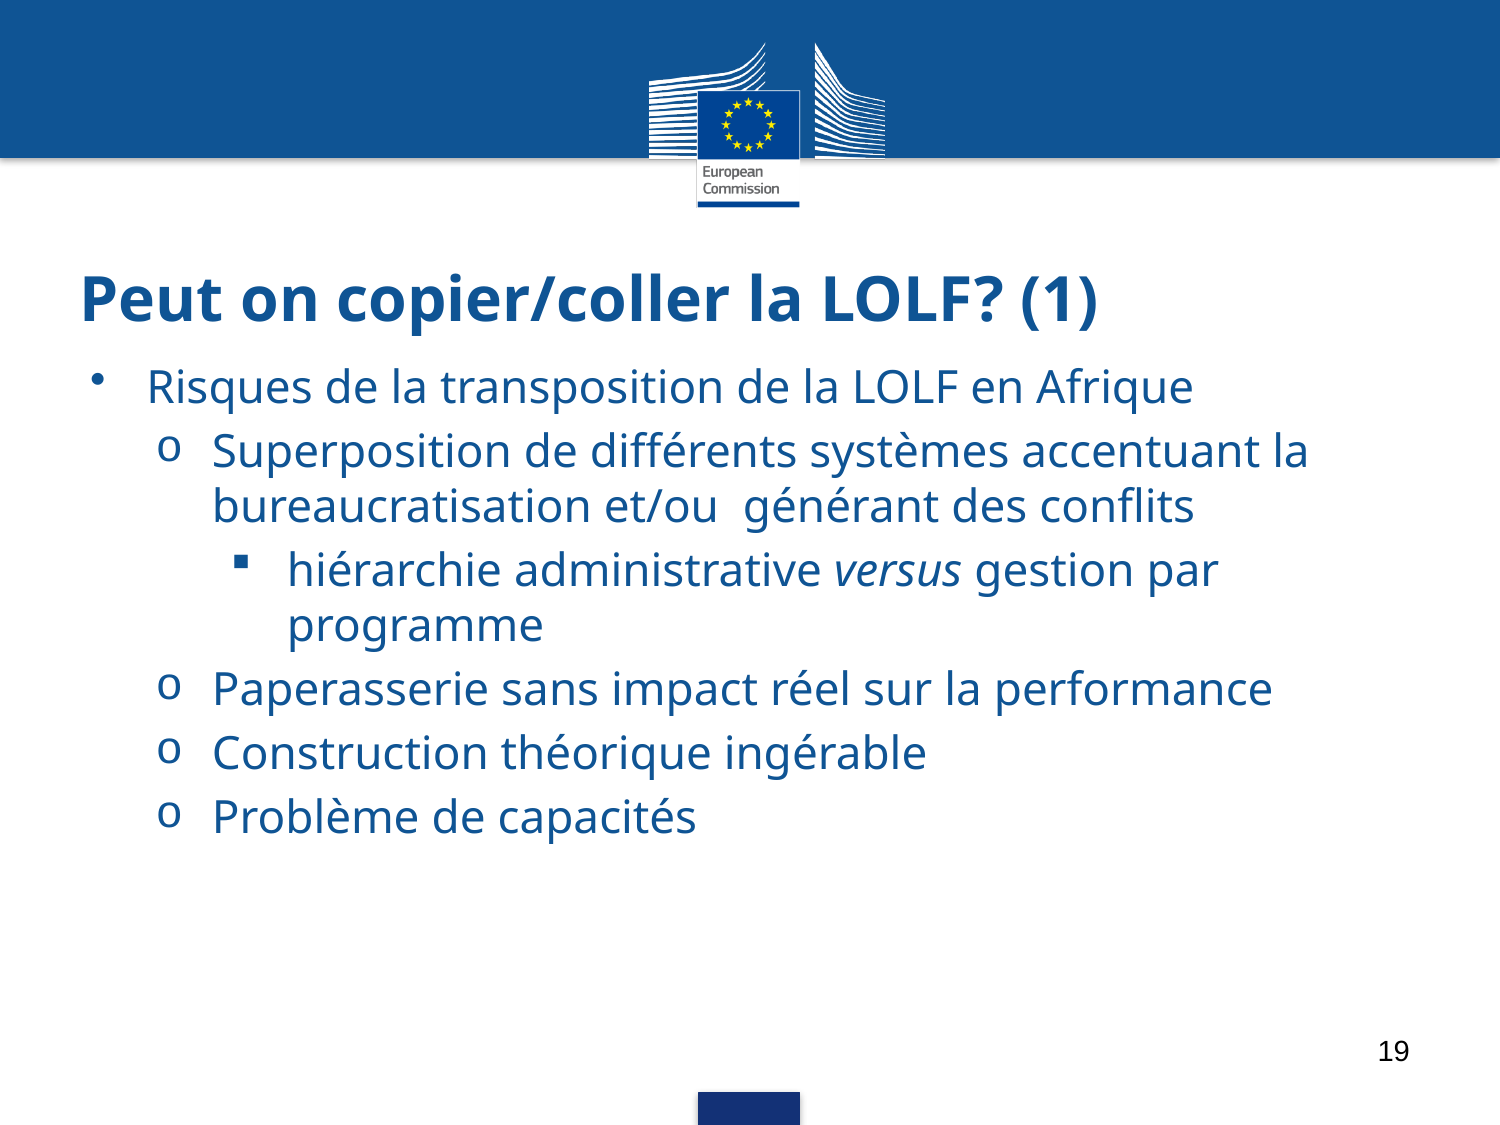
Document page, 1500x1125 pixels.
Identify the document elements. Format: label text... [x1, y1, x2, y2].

picture [649, 42, 885, 208]
title Peut on copier/coller la LOLF? (1) [64, 219, 1415, 374]
slide_number 19 [1074, 1024, 1426, 1103]
list Risques de la transposition de la LOLF en Afrique Superposition de différents systèmes accentuant la bureaucratisation et/ou générant des conflits hiérarchie administrative versus gestion par programme Paperasserie sans impact réel sur la performance Construction théorique ingérable Problème de capacités [75, 349, 1425, 988]
